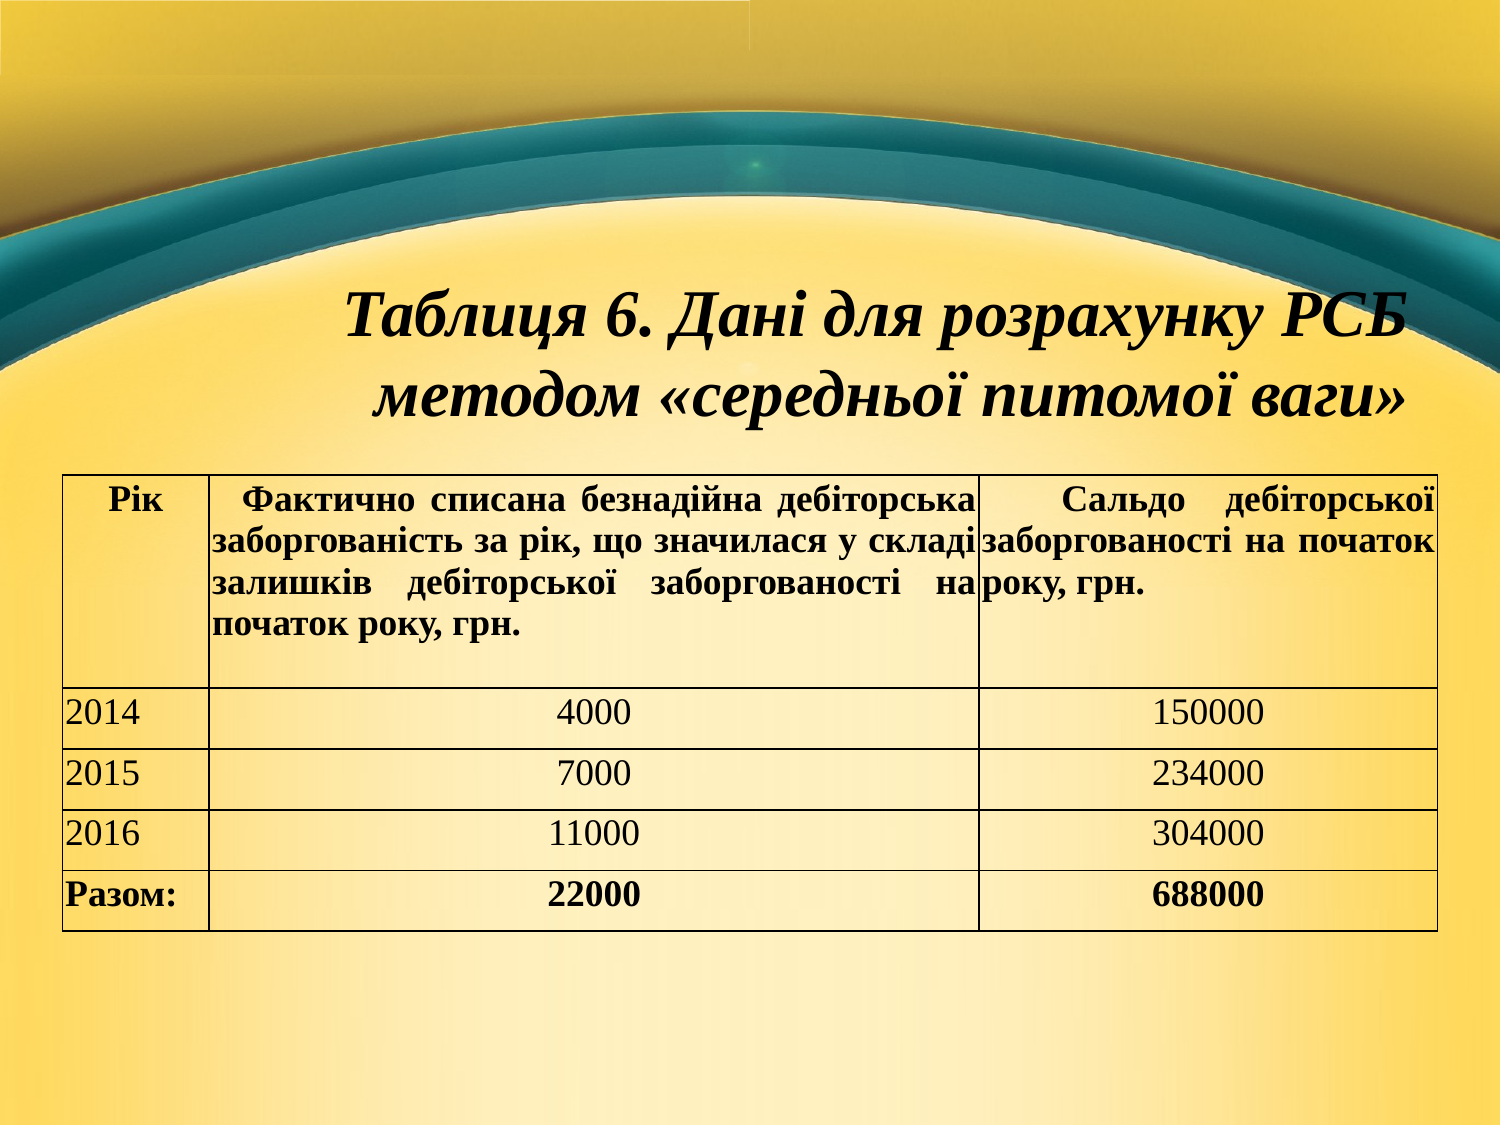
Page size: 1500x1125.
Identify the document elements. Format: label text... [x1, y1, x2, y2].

table_header Рік [63, 476, 208, 687]
table_cell 22000 [210, 871, 978, 930]
table_cell 304000 [980, 811, 1437, 870]
table_cell 2015 [63, 750, 208, 809]
table_cell 688000 [980, 871, 1437, 930]
table_cell 150000 [980, 689, 1437, 748]
table_cell 2014 [63, 689, 208, 748]
table_cell 234000 [980, 750, 1437, 809]
table_header Сальдо дебіторської заборгованості на початок року, грн. [980, 476, 1437, 687]
table_cell 11000 [210, 811, 978, 870]
table_cell Разом: [63, 871, 208, 930]
picture [0, 0, 1500, 1125]
table_cell 2016 [63, 811, 208, 870]
table_header Фактично списана безнадійна дебіторська заборгованість за рік, що значилася у складі залишків дебіторської заборгованості на початок року, грн. [210, 476, 978, 687]
list Таблиця 6. Дані для розрахунку РСБ методом «середньої питомої ваги» [75, 262, 1425, 474]
table_cell 4000 [210, 689, 978, 748]
table_cell 7000 [210, 750, 978, 809]
